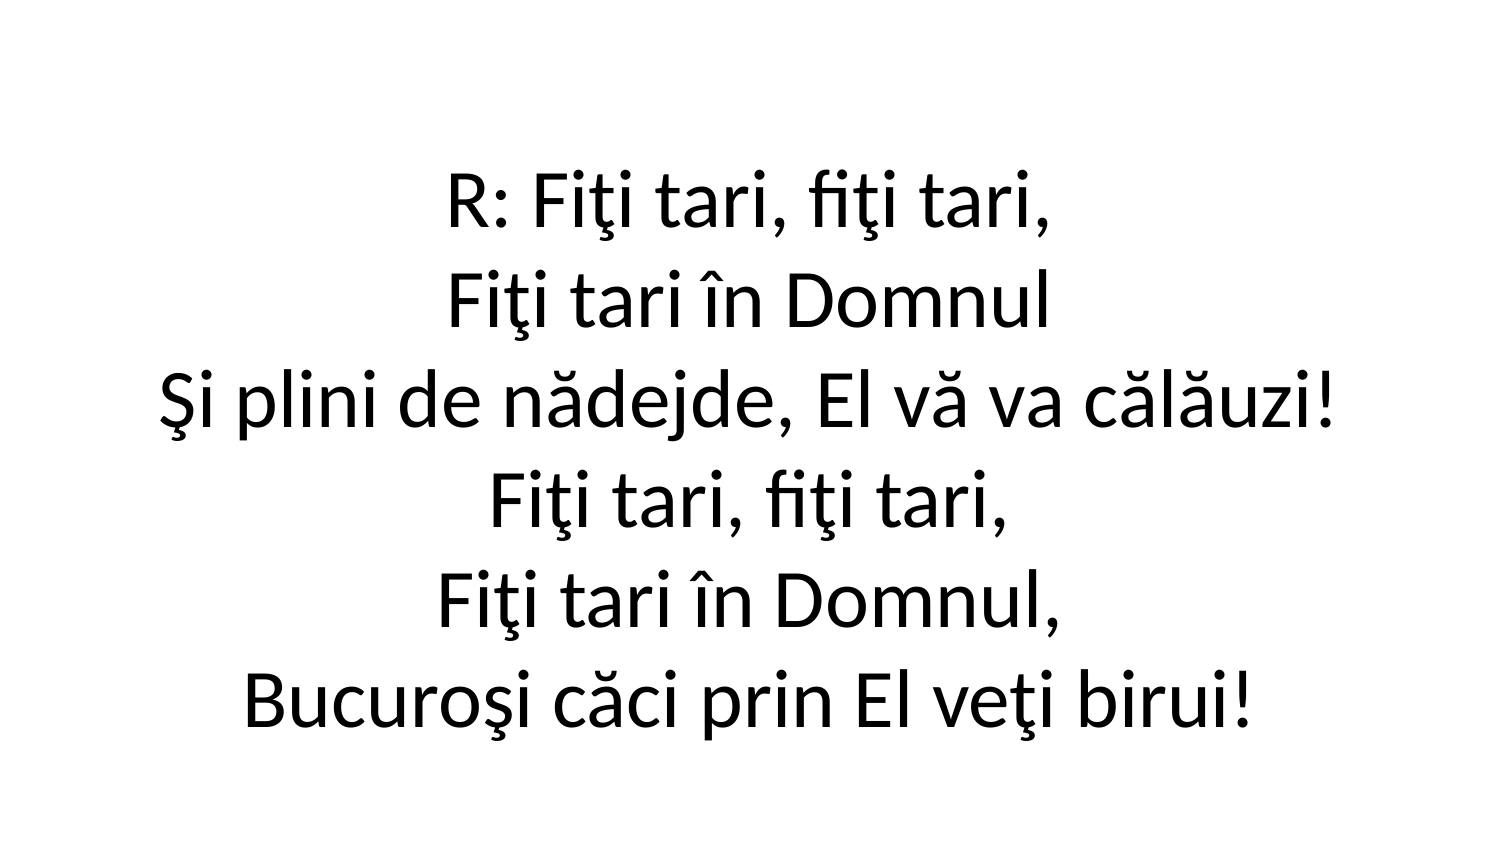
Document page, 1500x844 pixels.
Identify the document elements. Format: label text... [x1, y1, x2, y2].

text_box R: Fiţi tari, fiţi tari, Fiţi tari în Domnul Şi plini de nădejde, El vă va călăuzi! Fiţi tari, fiţi tari, Fiţi tari în Domnul, Bucuroşi căci prin El veţi birui! [144, 92, 1356, 752]
